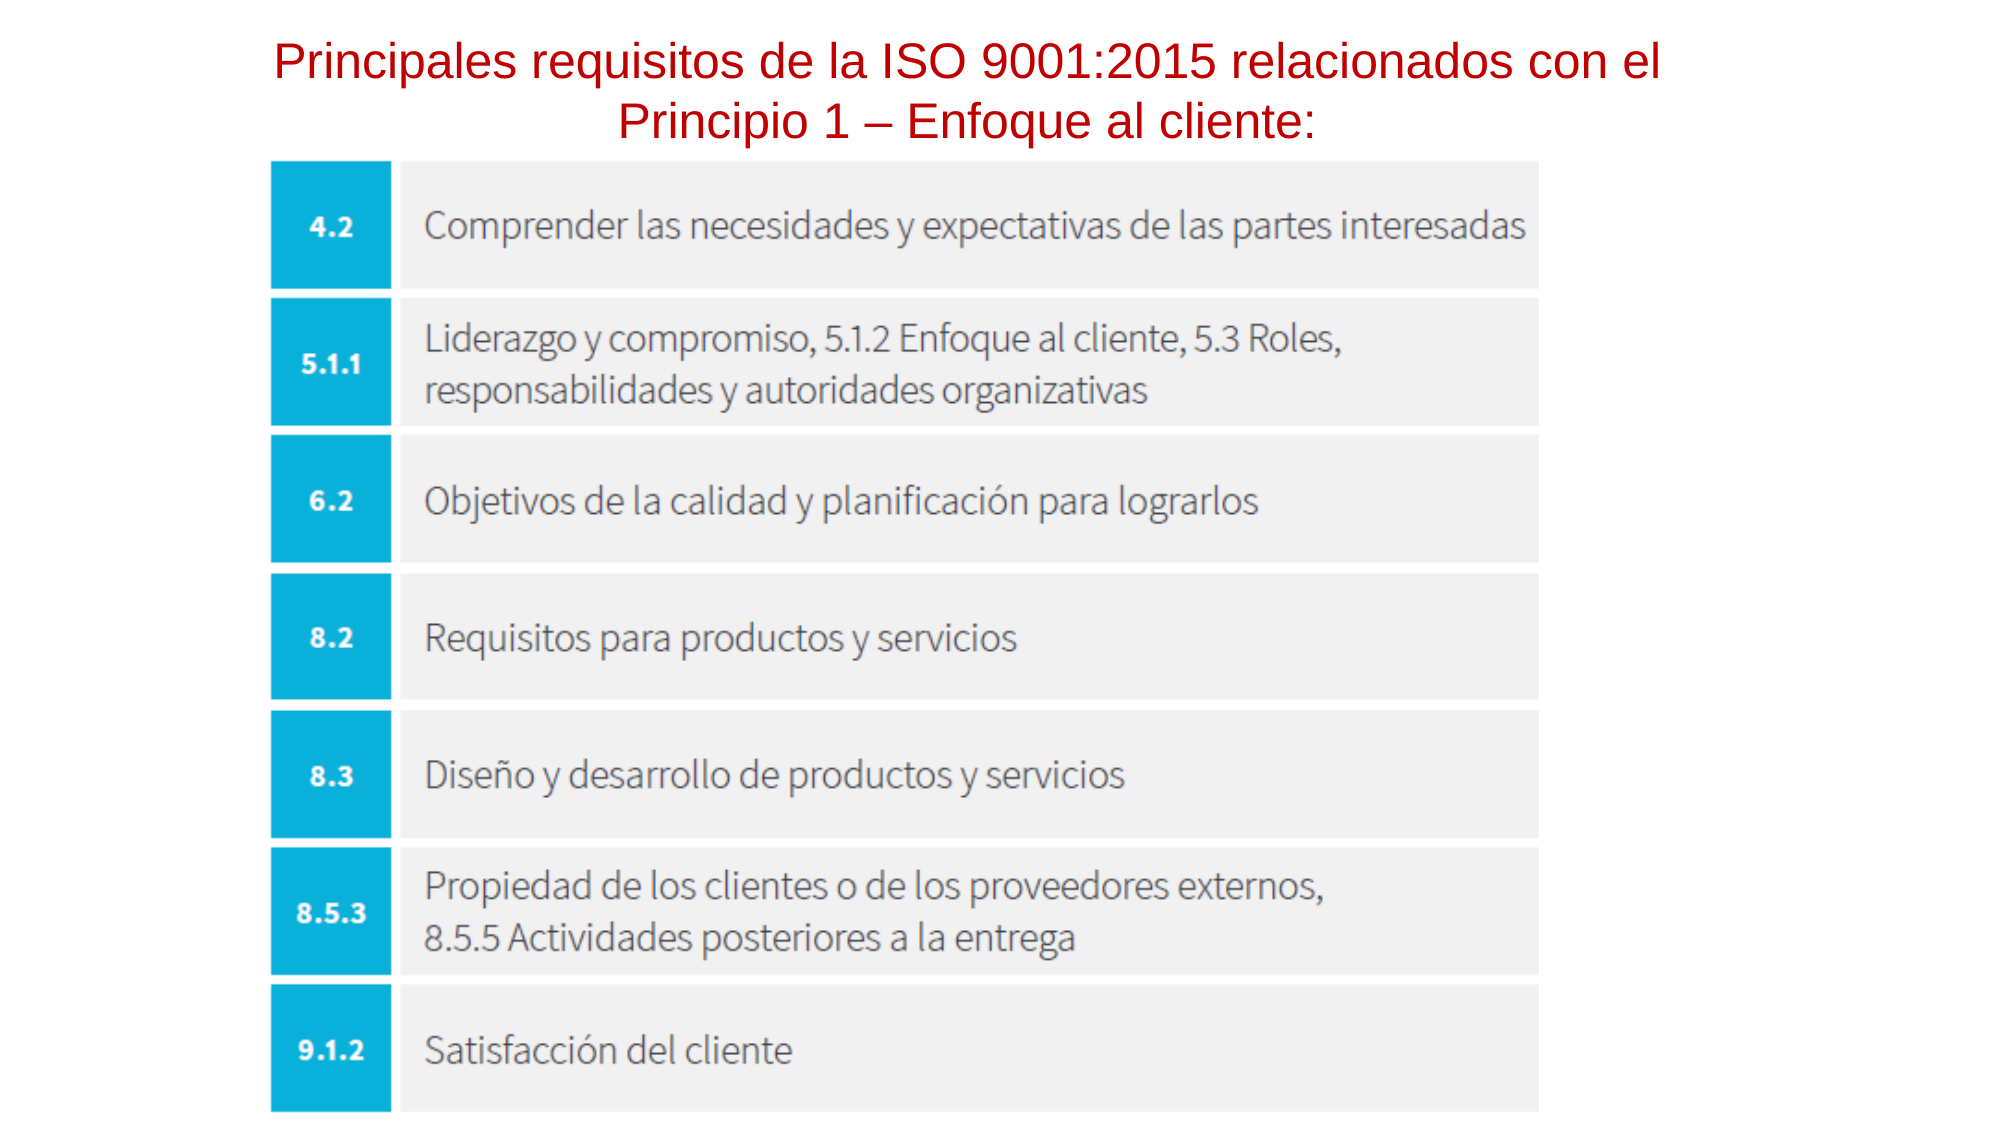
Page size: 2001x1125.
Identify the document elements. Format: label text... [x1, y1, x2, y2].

text_box Principales requisitos de la ISO 9001:2015 relacionados con el Principio 1 – Enfoque al cliente: [156, 20, 1779, 156]
picture [266, 156, 1539, 1116]
